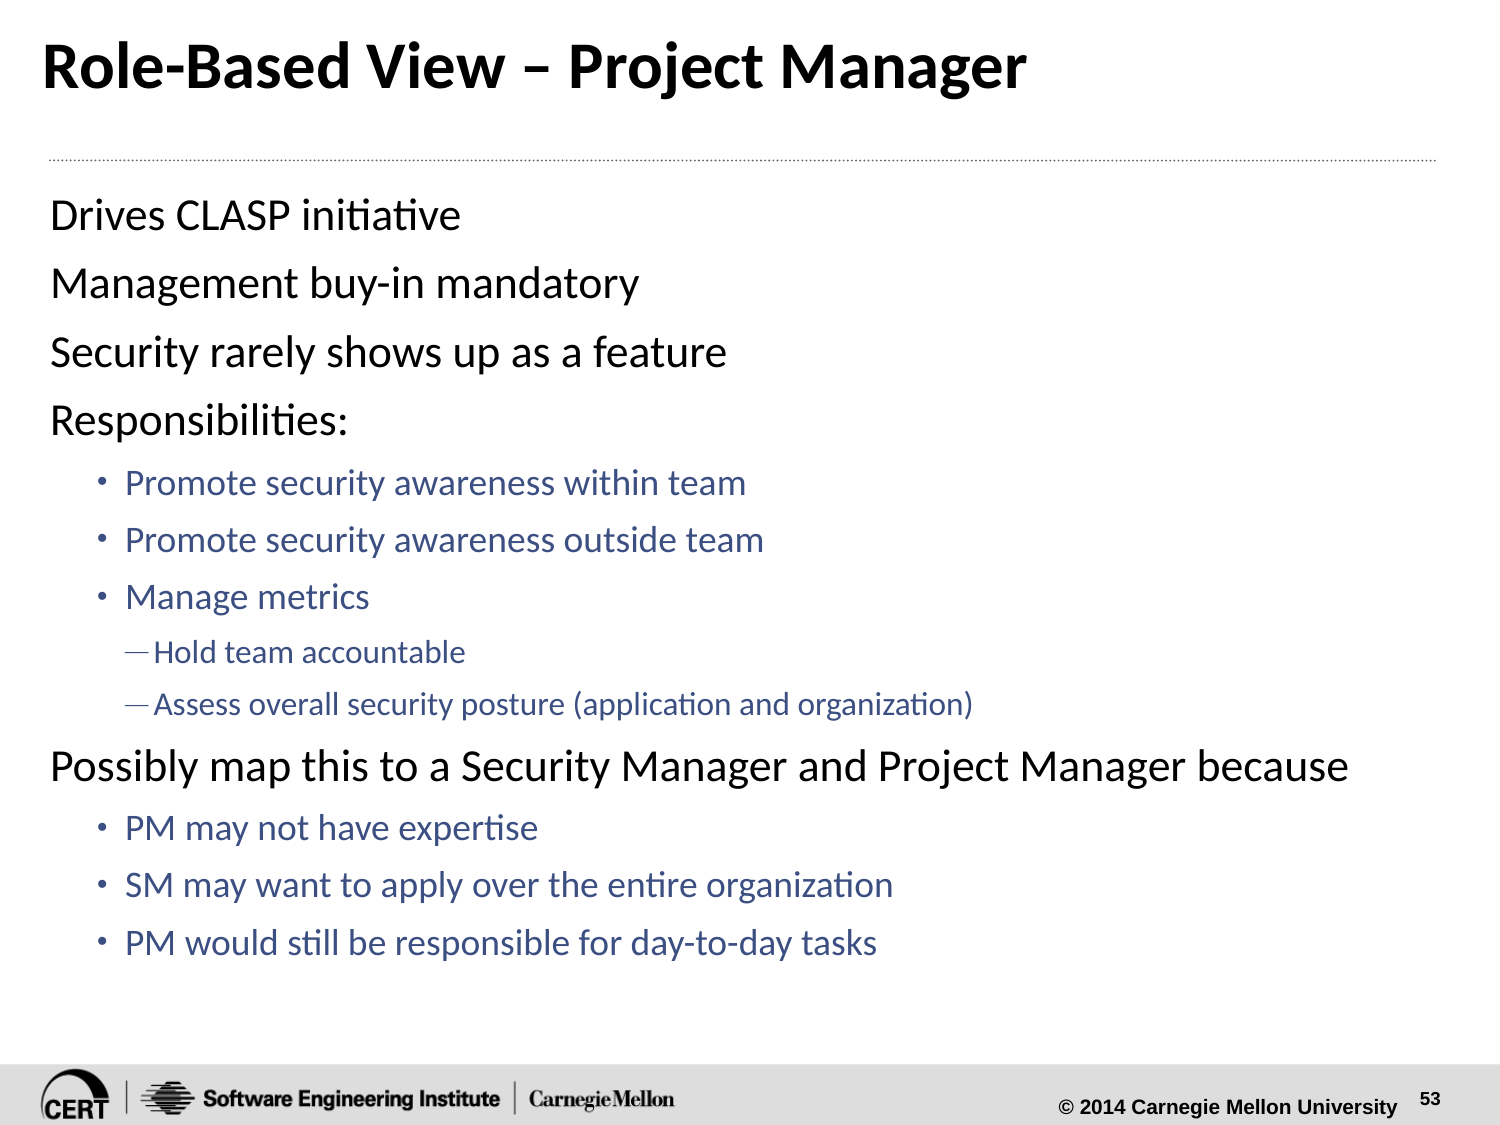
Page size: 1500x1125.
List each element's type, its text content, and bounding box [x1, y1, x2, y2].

title Role-Based View – Project Manager [42, 37, 1434, 155]
picture [24, 1065, 688, 1125]
list Drives CLASP initiative Management buy-in mandatory Security rarely shows up as a feature Responsibilities: Promote security awareness within team Promote security awareness outside team Manage metrics Hold team accountable Assess overall security posture (application and organization)‏ Possibly map this to a Security Manager and Project Manager because PM may not have expertise SM may want to apply over the entire organization PM would still be responsible for day-to-day tasks [49, 187, 1438, 1001]
